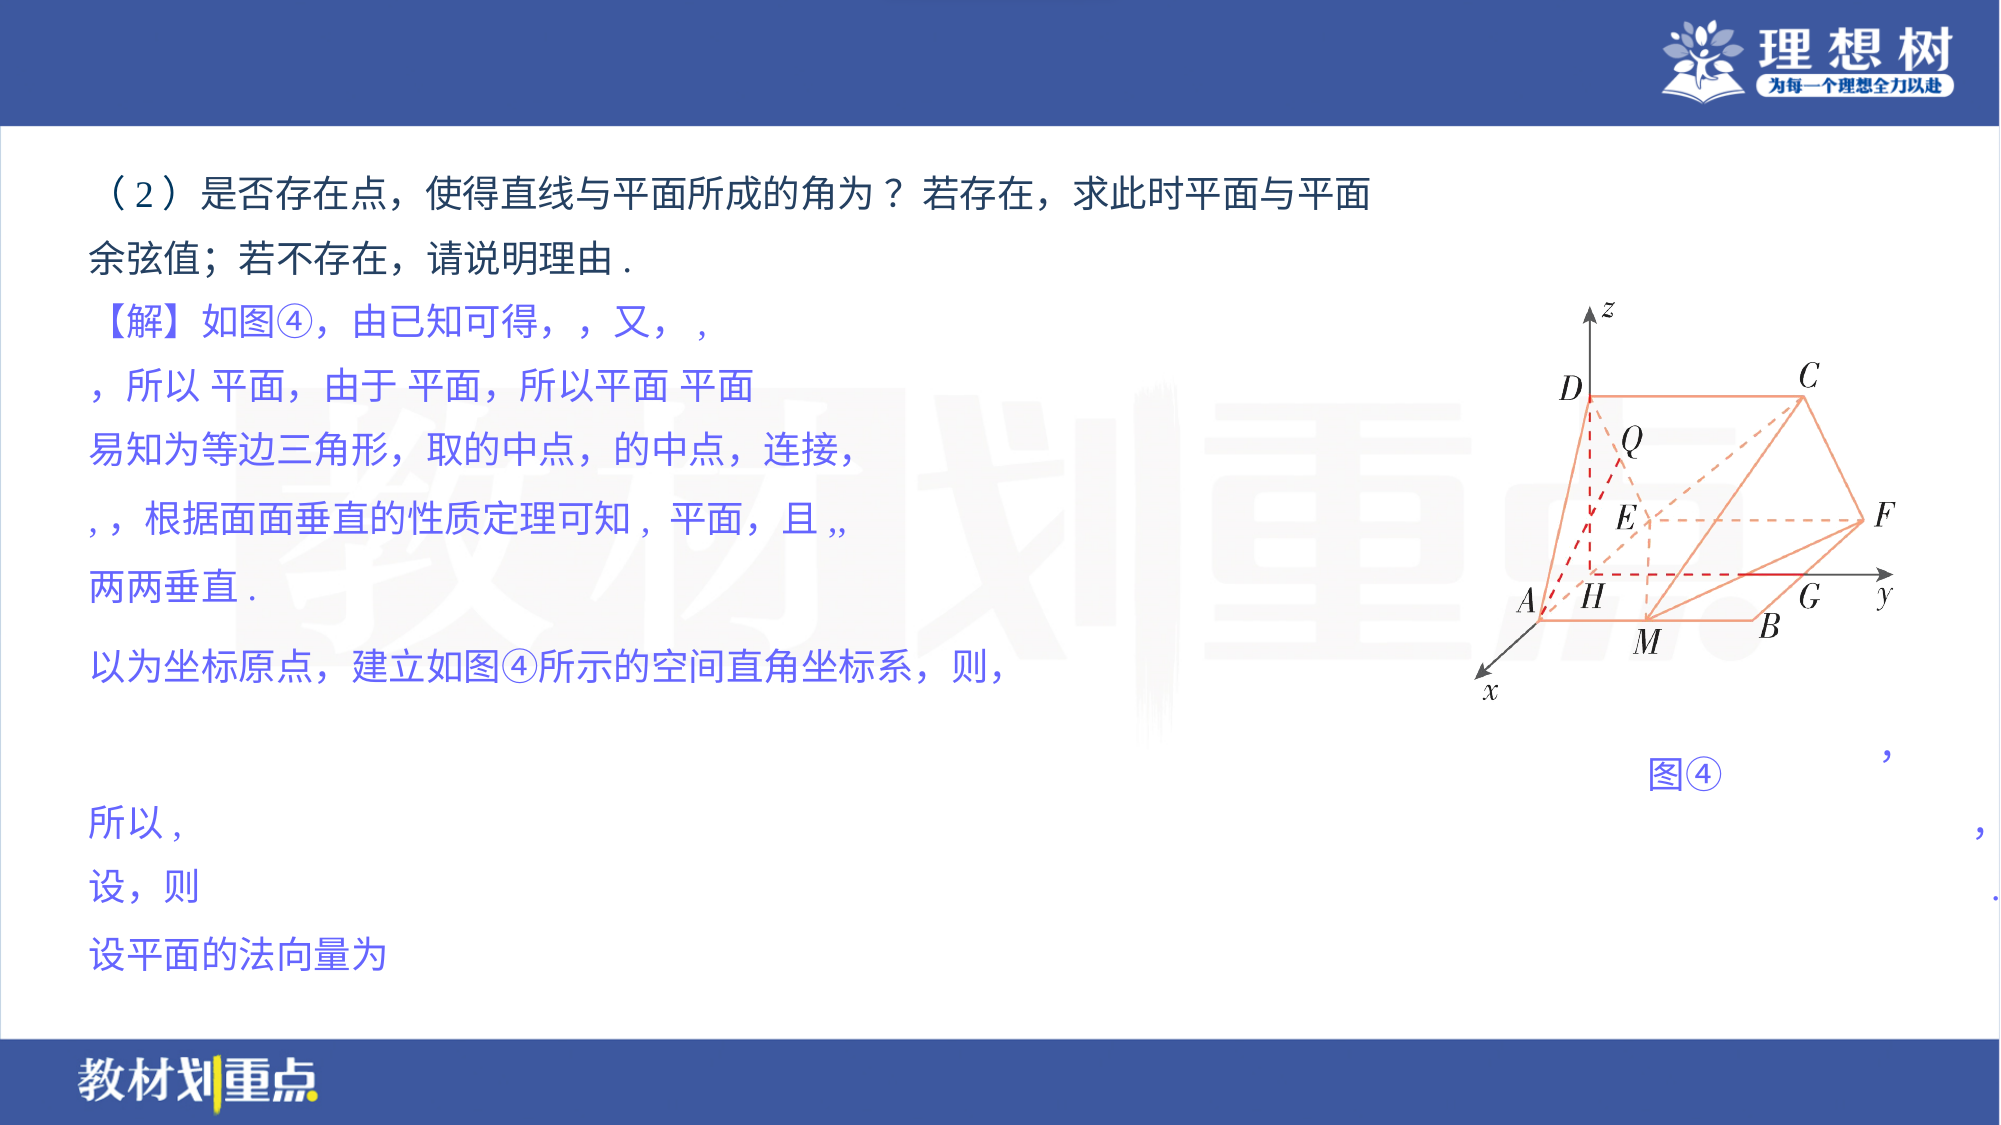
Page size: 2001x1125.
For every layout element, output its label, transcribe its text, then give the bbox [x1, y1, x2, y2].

text_box 图④ [1643, 731, 1728, 858]
picture [0, 0, 2000, 1125]
